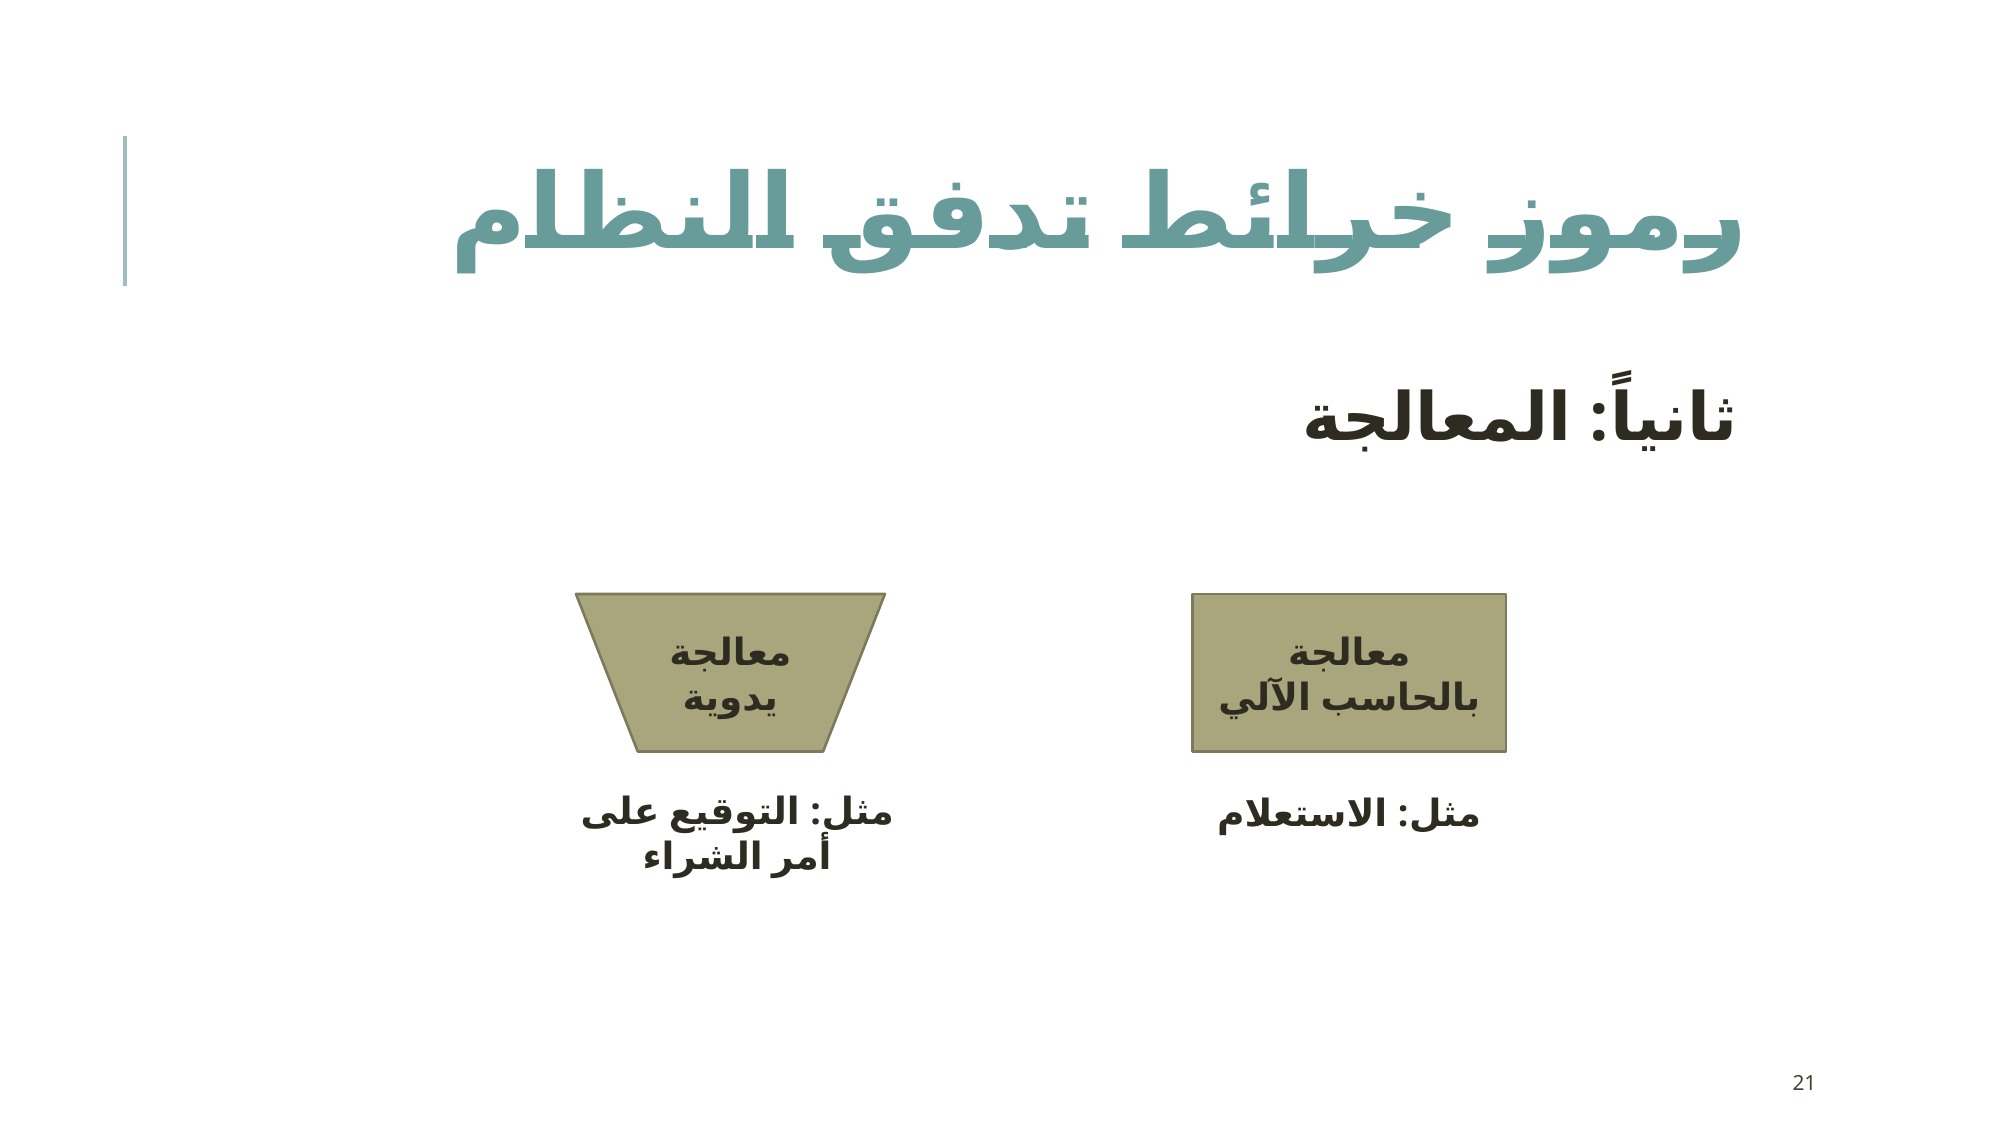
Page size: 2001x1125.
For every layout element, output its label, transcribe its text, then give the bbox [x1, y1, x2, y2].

text_box معالجة يدوية [574, 592, 887, 753]
text_box مثل: التوقيع على أمر الشراء [541, 779, 933, 885]
slide_number 21 [1777, 1061, 1938, 1107]
text_box معالجة بالحاسب الآلي [1191, 593, 1507, 753]
text_box مثل: الاستعلام [1192, 781, 1506, 842]
title رموز خرائط تدفق النظام [168, 96, 1763, 342]
list ثانياً: المعالجة [168, 375, 1763, 1035]
